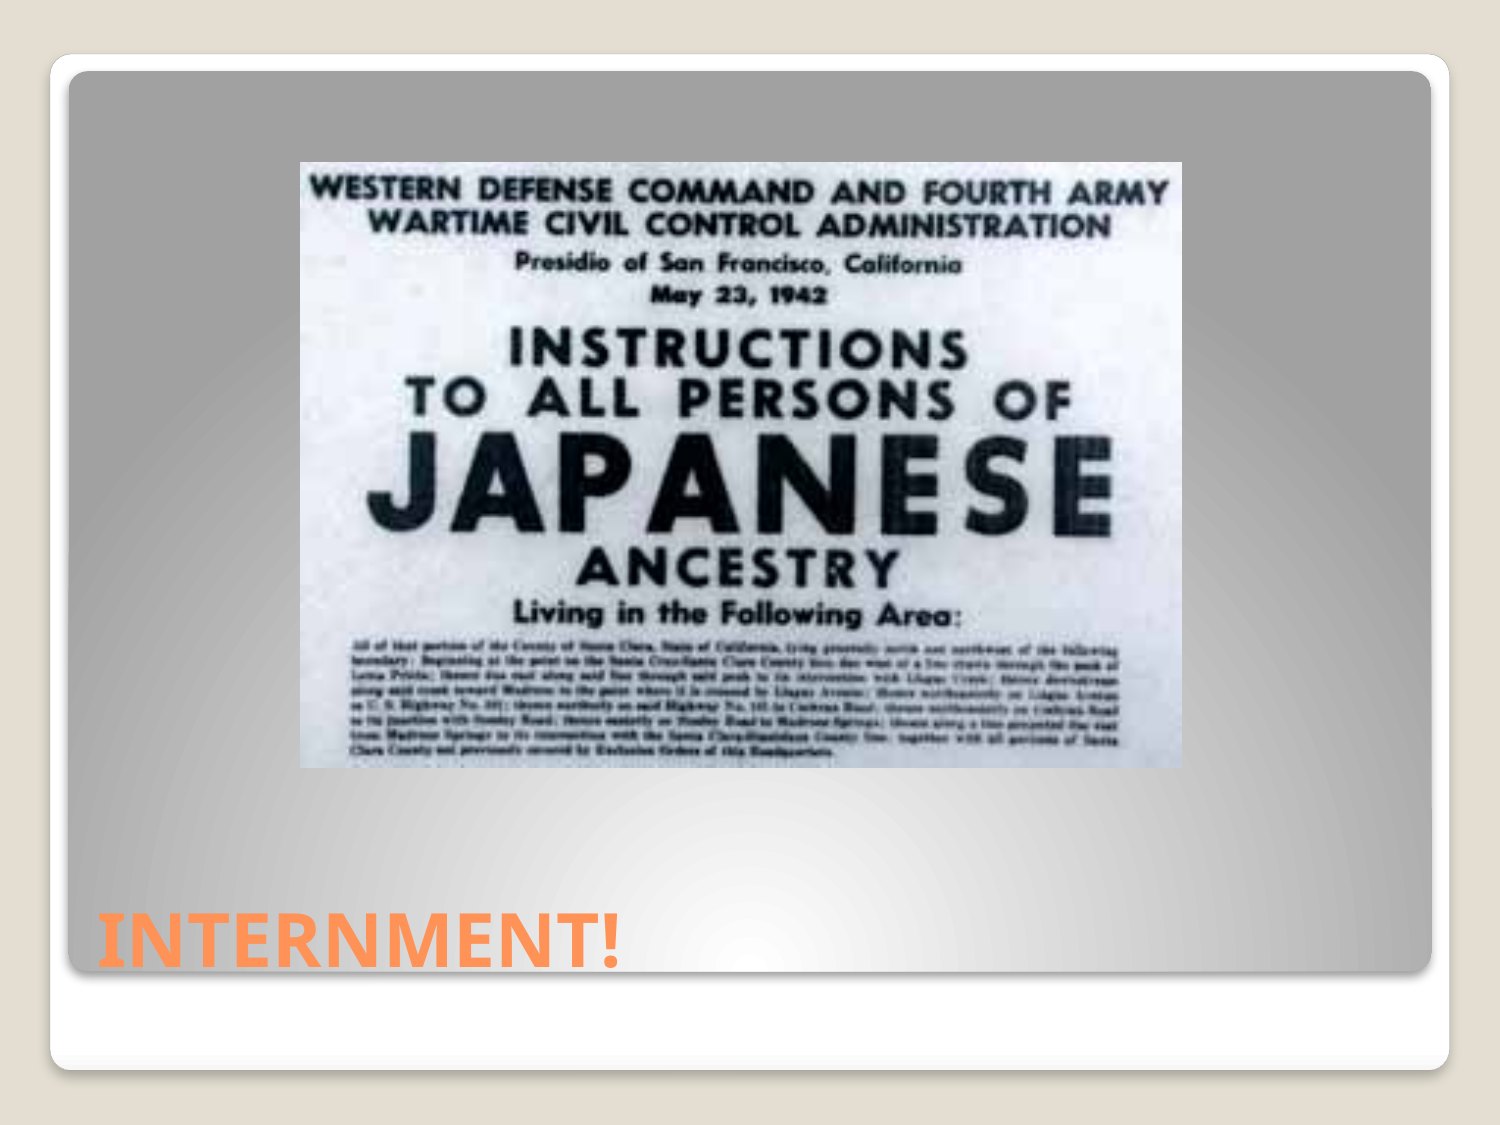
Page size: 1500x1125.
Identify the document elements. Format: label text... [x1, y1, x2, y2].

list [299, 162, 1182, 769]
title INTERNMENT! [82, 817, 1425, 990]
